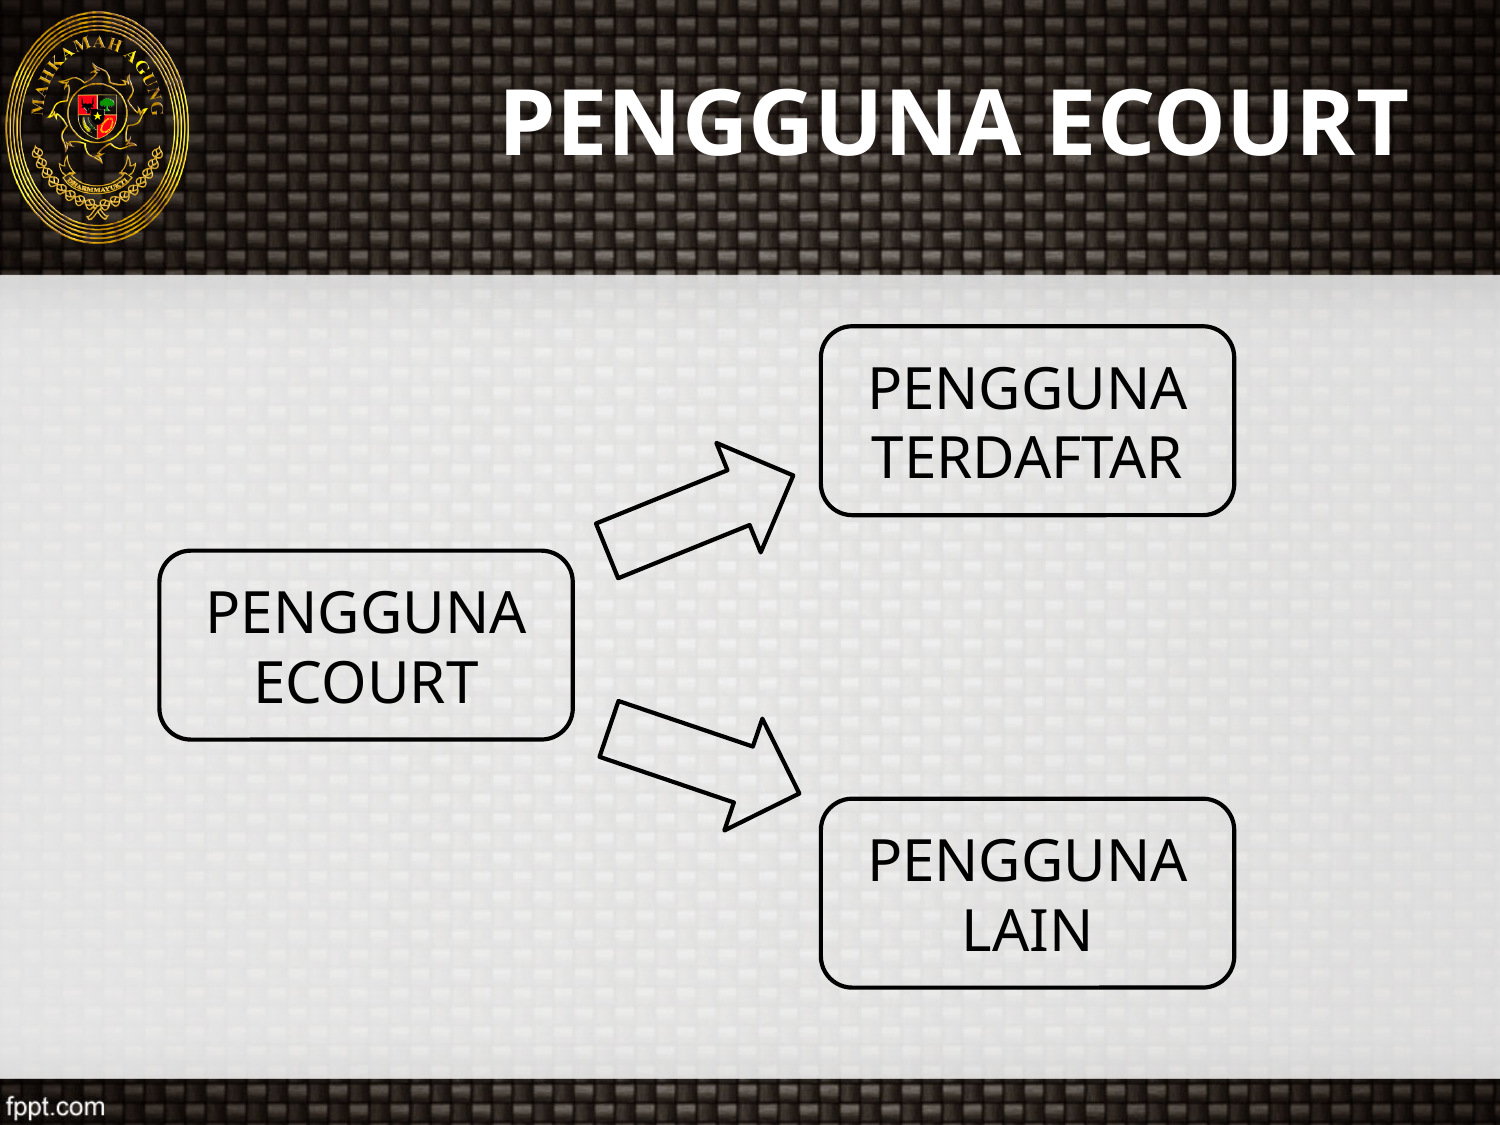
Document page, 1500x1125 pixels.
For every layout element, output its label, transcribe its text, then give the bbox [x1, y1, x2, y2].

text_box PENGGUNA TERDAFTAR [818, 324, 1237, 518]
picture [0, 0, 1500, 1125]
text_box [594, 440, 796, 581]
text_box PENGGUNA ECOURT [157, 548, 575, 742]
text_box [597, 698, 802, 833]
text_box PENGGUNA LAIN [818, 796, 1237, 990]
title PENGGUNA ECOURT [395, 54, 1425, 184]
